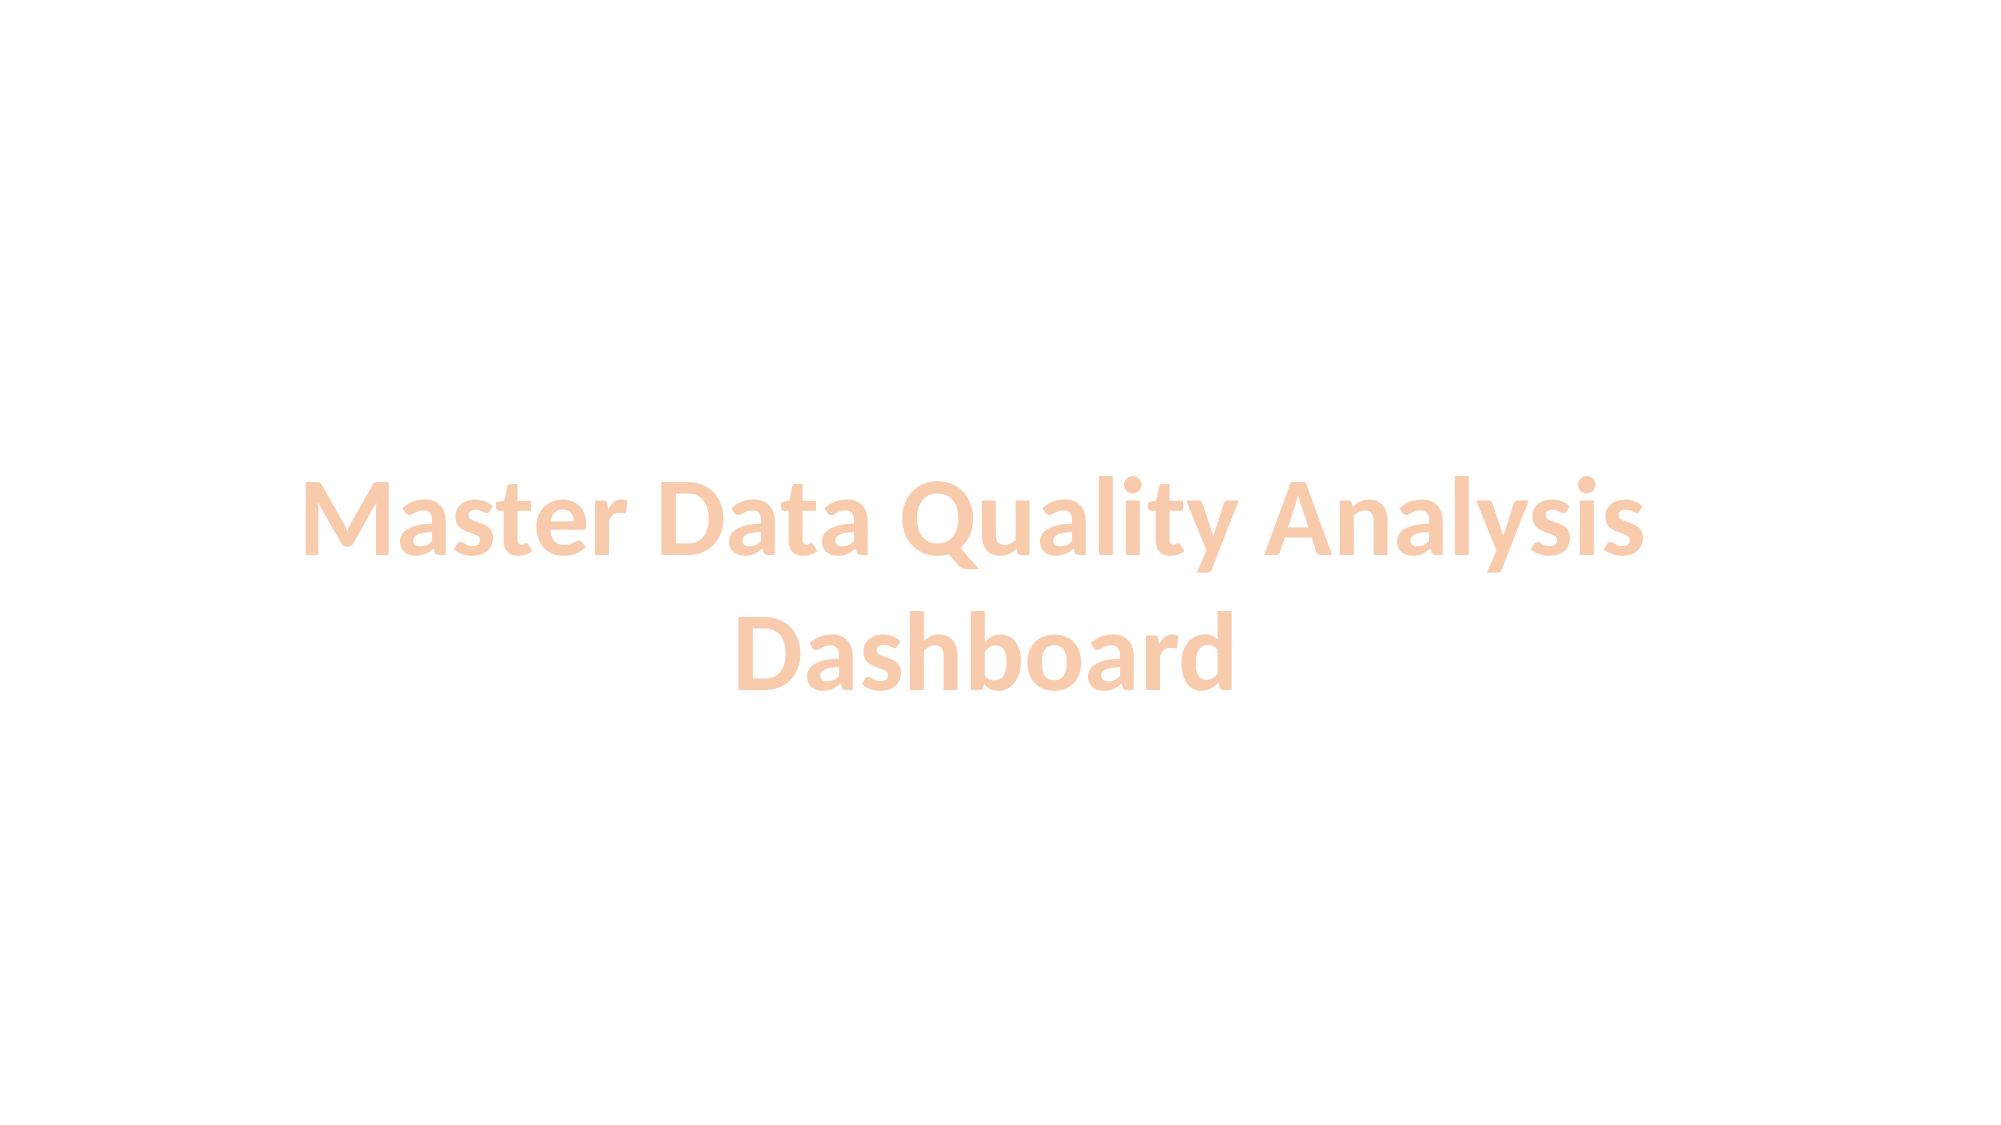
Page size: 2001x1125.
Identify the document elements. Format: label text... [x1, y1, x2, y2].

text_box Master Data Quality Analysis Dashboard [283, 435, 1689, 721]
